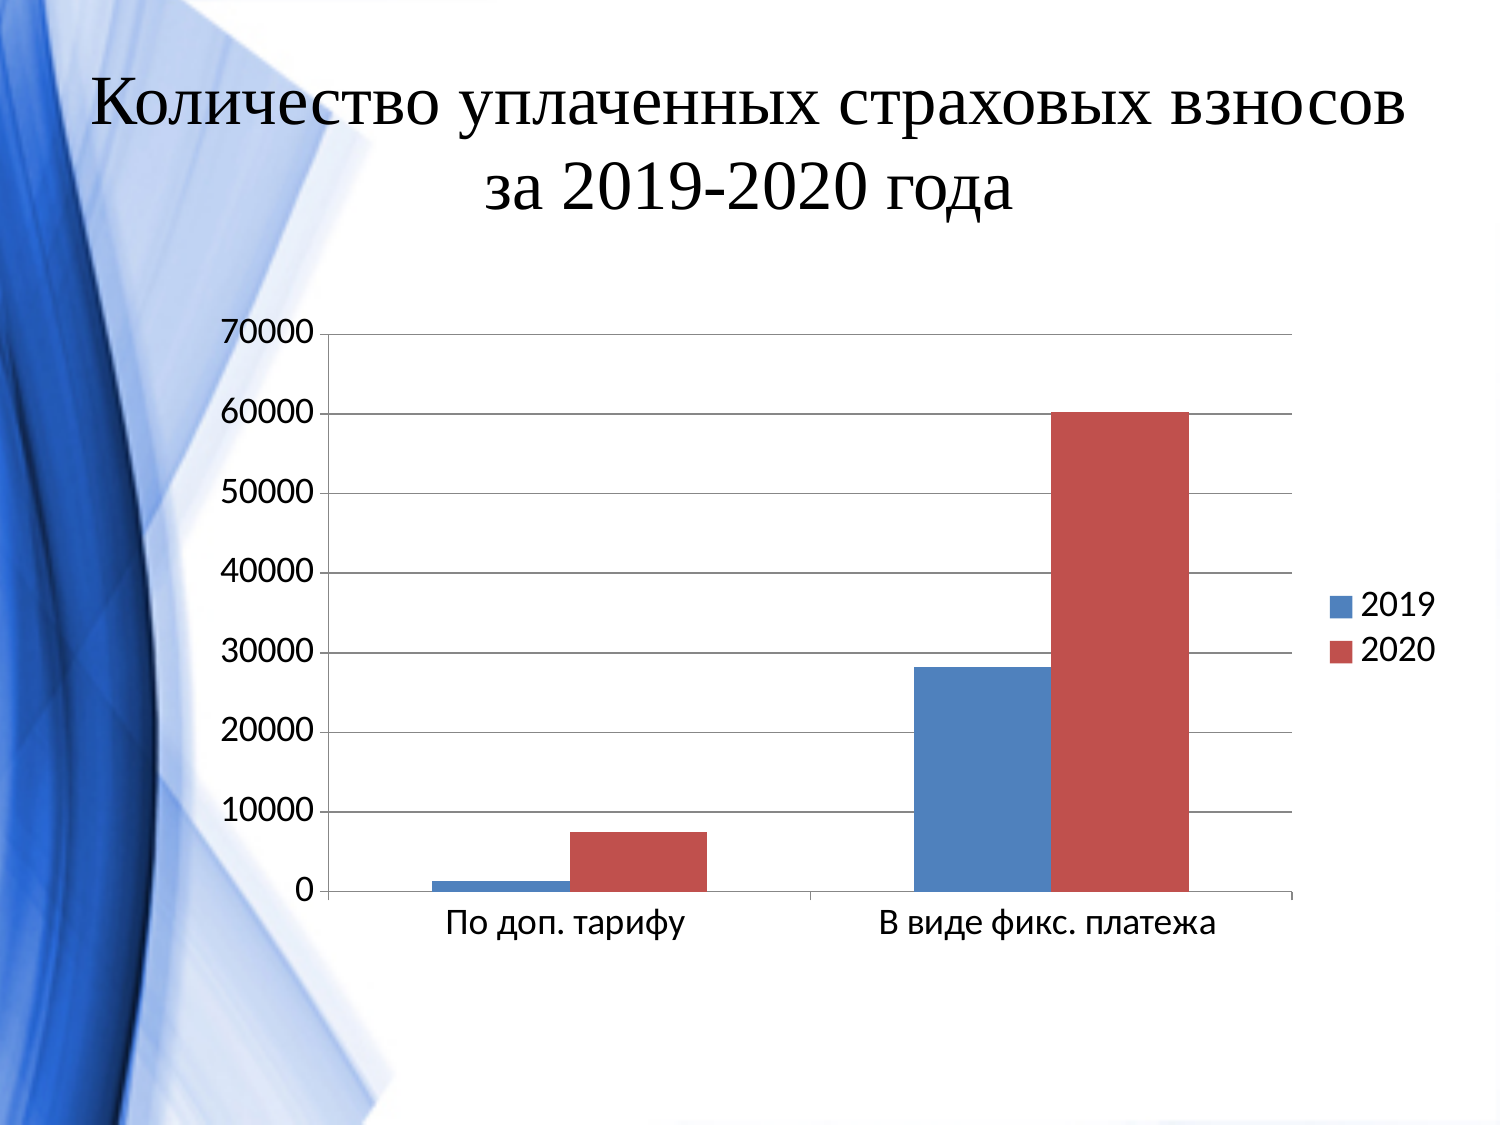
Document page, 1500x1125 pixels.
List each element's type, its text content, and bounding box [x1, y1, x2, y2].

title Количество уплаченных страховых взносов за 2019-2020 года [75, 45, 1425, 233]
chart [194, 302, 1461, 958]
picture [0, 0, 1500, 1125]
